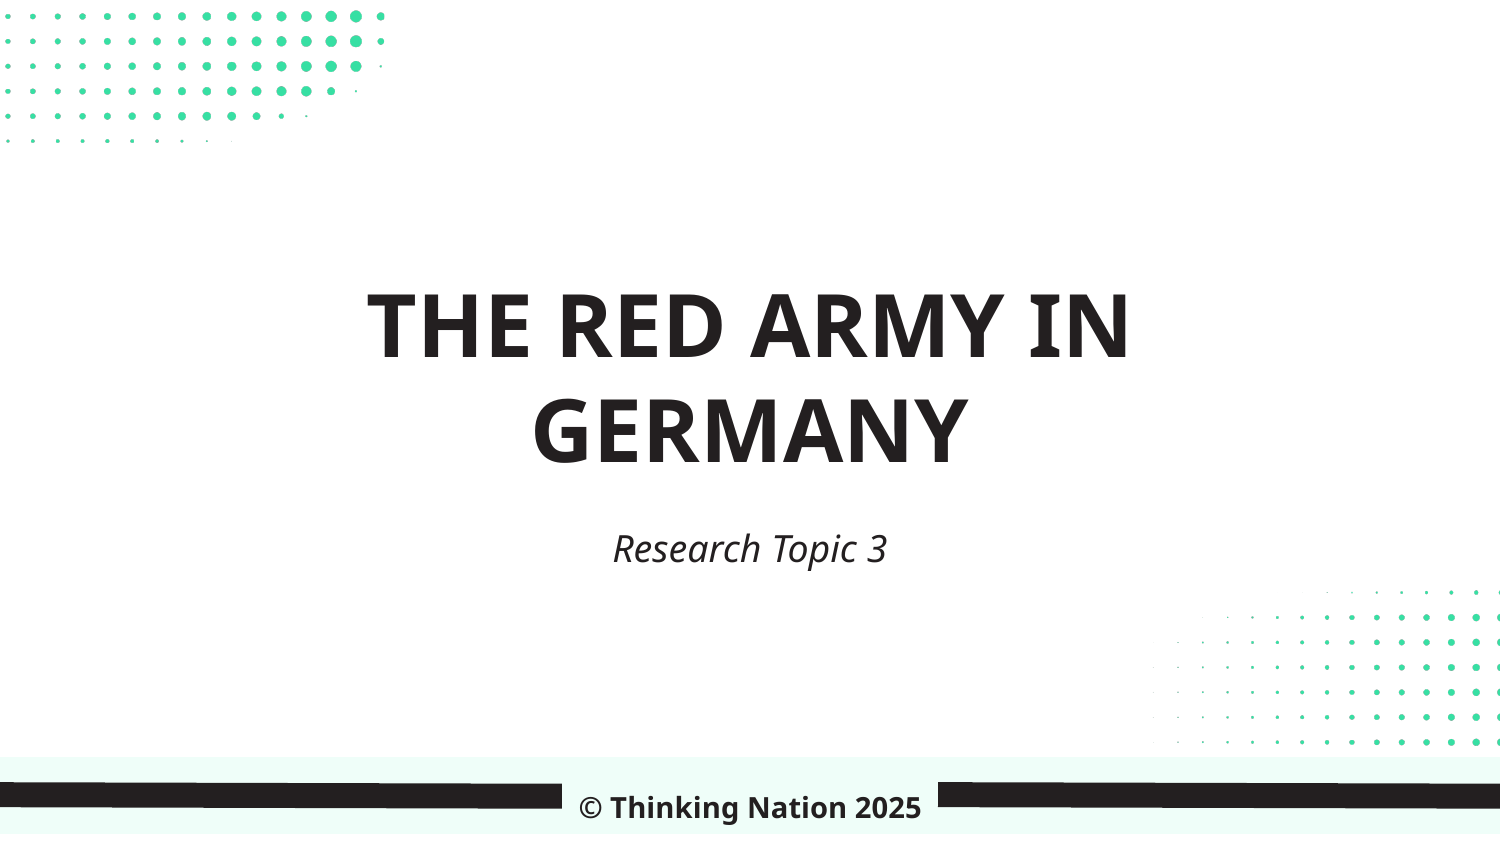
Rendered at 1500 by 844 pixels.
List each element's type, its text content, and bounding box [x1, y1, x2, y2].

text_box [0, 756, 1500, 835]
text_box [1128, 590, 1500, 755]
text_box [0, 0, 385, 144]
text_box THE RED ARMY IN GERMANY Research Topic 3 [209, 270, 1291, 571]
